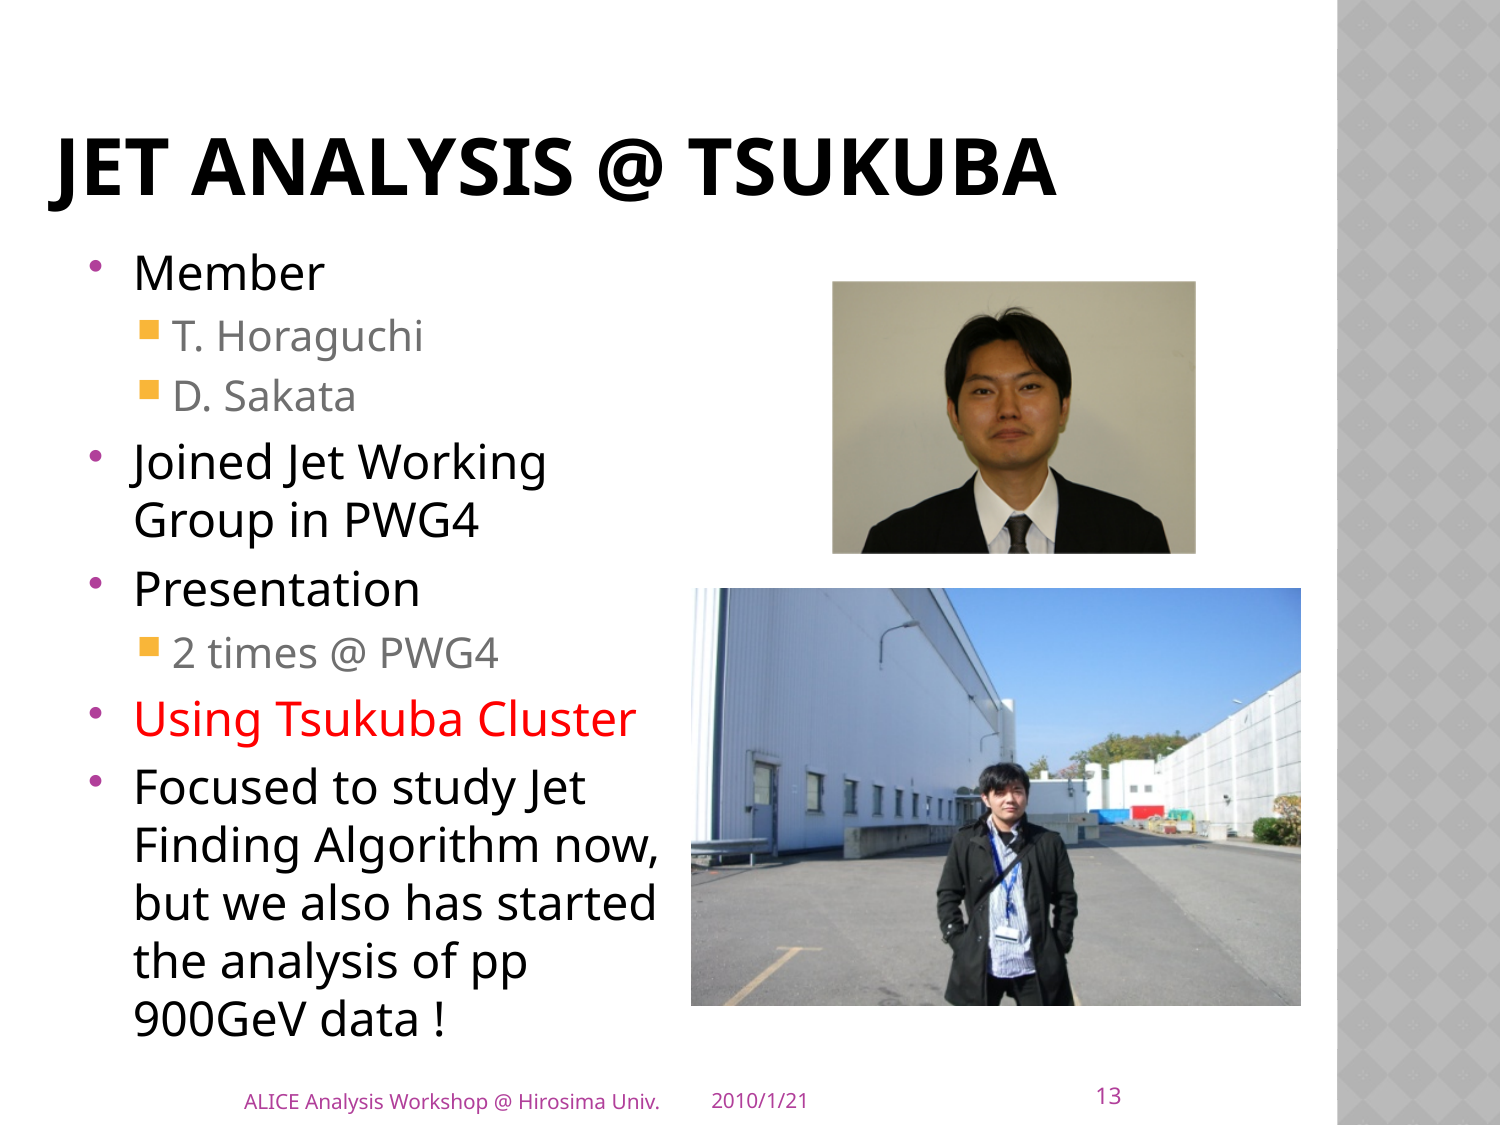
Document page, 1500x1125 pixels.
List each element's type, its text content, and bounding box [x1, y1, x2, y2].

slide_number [696, 1075, 1025, 1113]
slide_number 13 [1025, 1075, 1122, 1113]
picture [690, 587, 1302, 1006]
footer ALICE Analysis Workshop @ Hirosima Univ. [75, 1075, 675, 1114]
picture [831, 280, 1196, 555]
list Member T. Horaguchi D. Sakata Joined Jet Working Group in PWG4 Presentation 2 times @ PWG4 Using Tsukuba Cluster Focused to study Jet Finding Algorithm now, but we also has started the analysis of pp 900GeV data ! [75, 234, 704, 1059]
title Jet Analysis @ Tsukuba [46, 23, 1235, 211]
